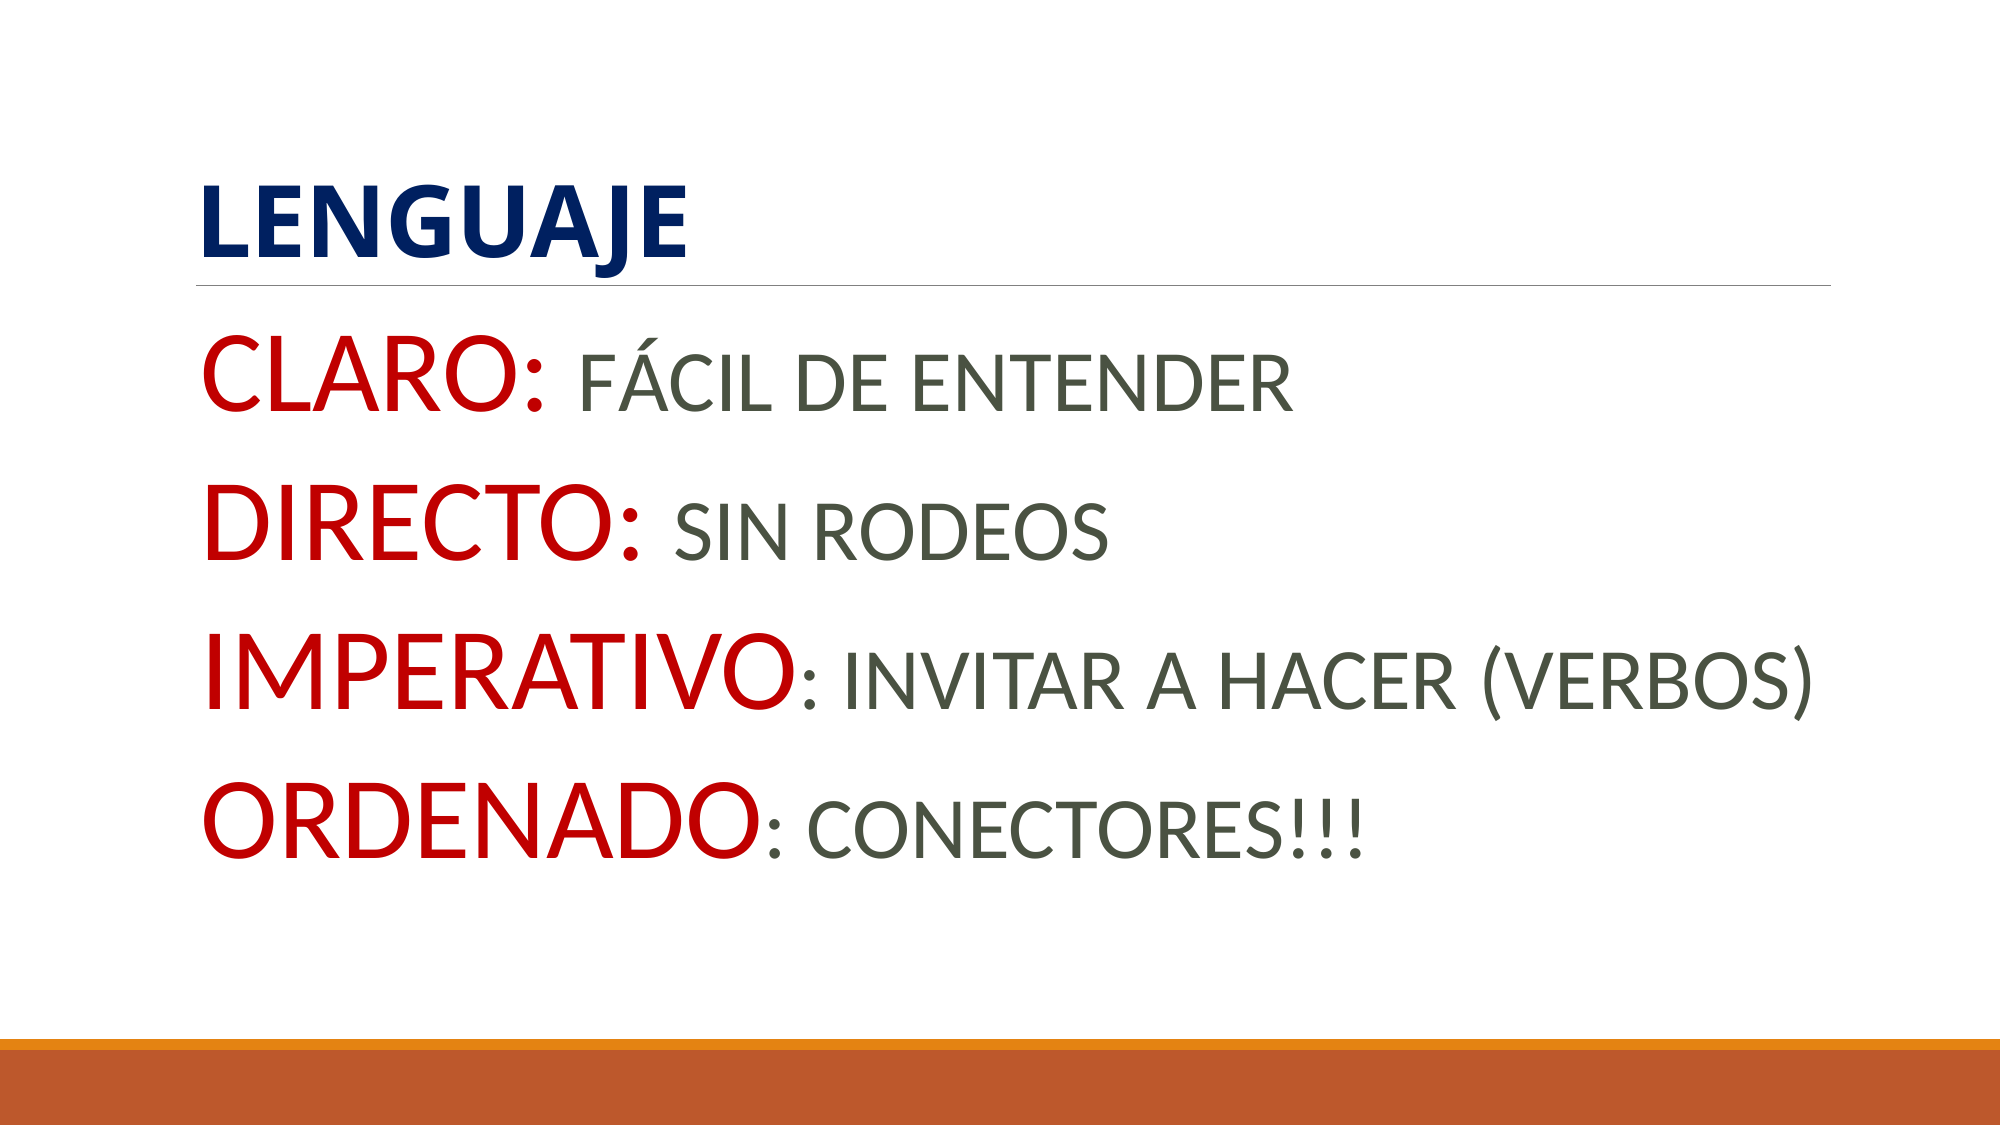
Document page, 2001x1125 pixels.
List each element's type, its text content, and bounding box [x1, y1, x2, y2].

title LENGUAJE [180, 47, 1830, 285]
list CLARO: FÁCIL DE ENTENDER DIRECTO: SIN RODEOS IMPERATIVO: INVITAR A HACER (VERBOS) ORDENADO: CONECTORES!!! [180, 302, 1830, 963]
